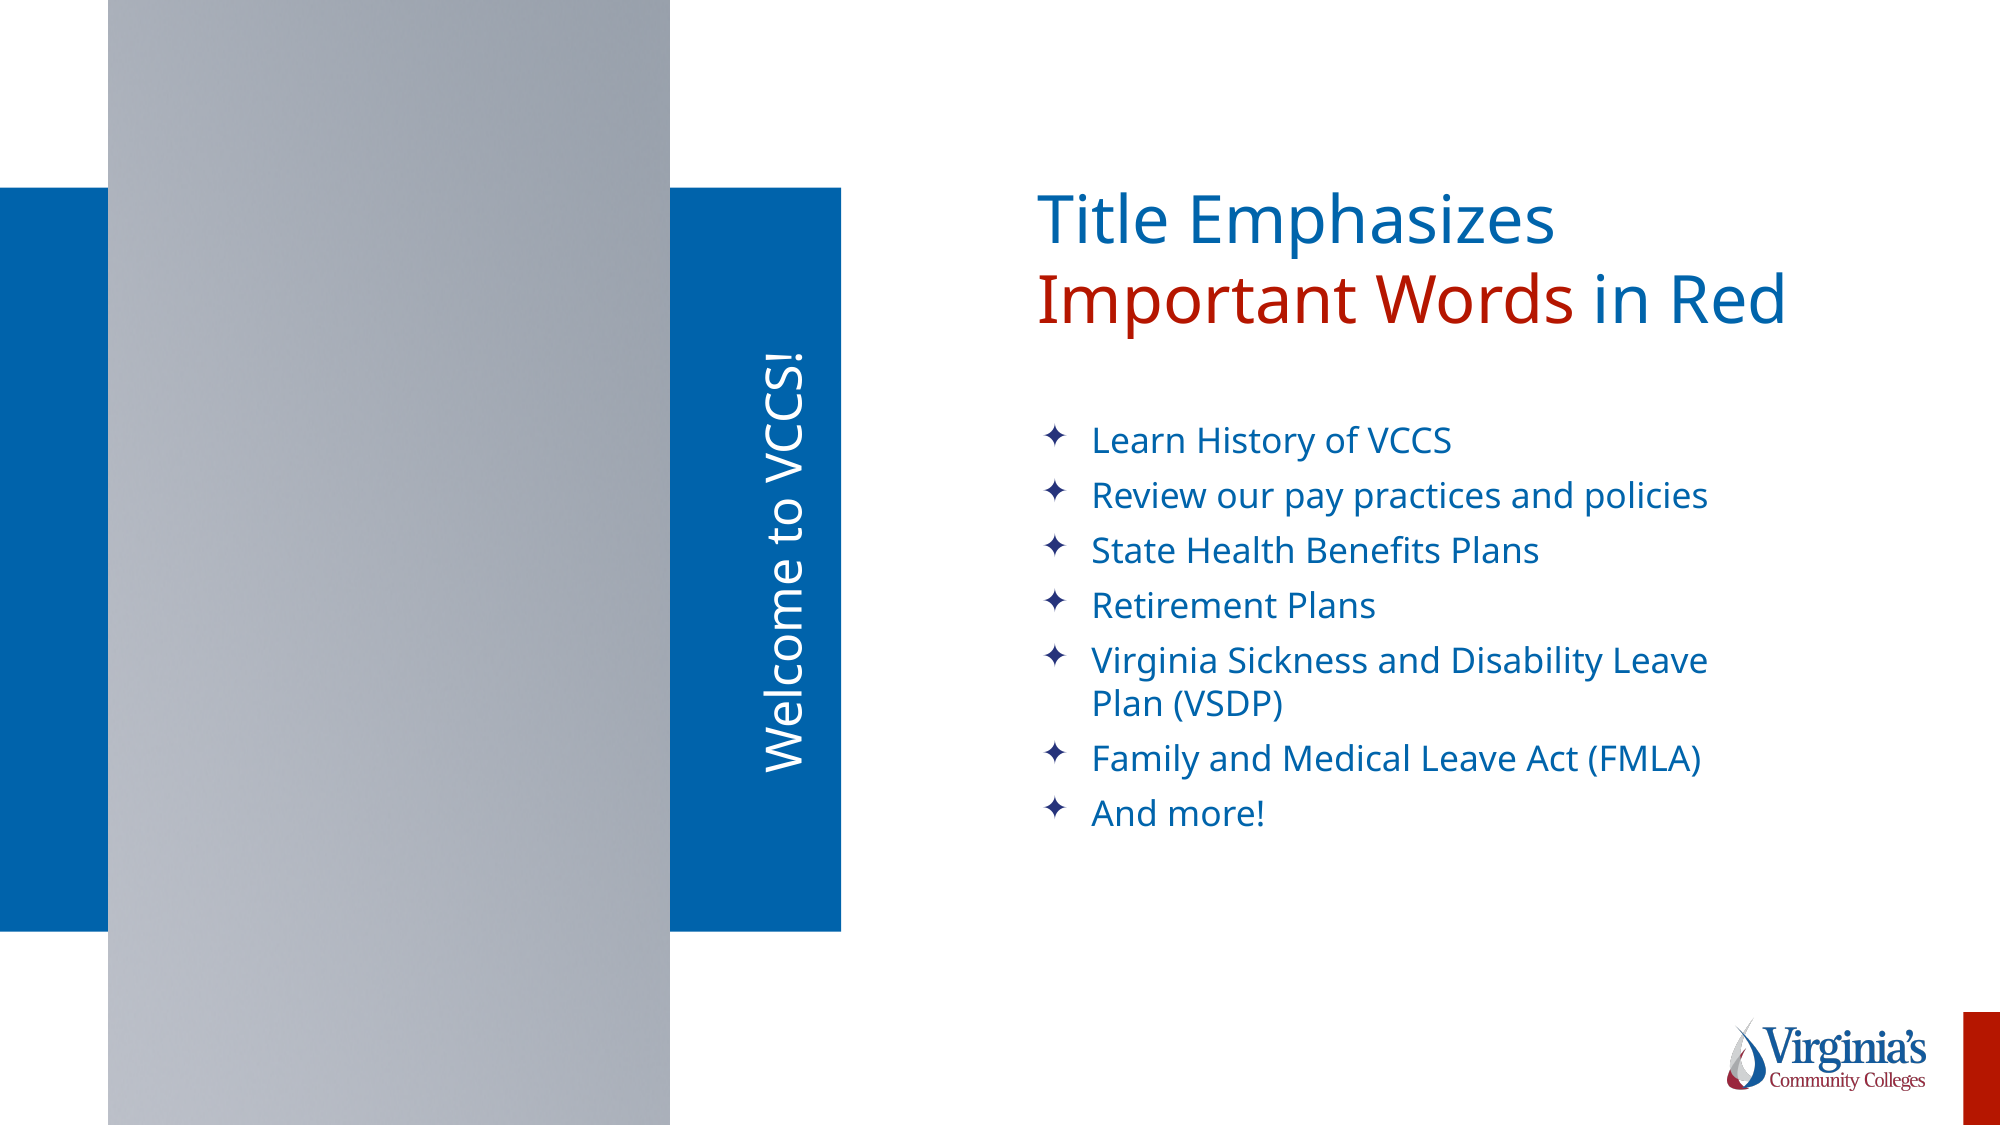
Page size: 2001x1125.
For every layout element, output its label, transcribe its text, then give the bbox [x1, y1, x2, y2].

list Welcome to VCCS! [713, 281, 791, 844]
list Title Emphasizes Important Words in Red [1029, 169, 1829, 340]
list Learn History of VCCS Review our pay practices and policies State Health Benefits Plans Retirement Plans Virginia Sickness and Disability Leave Plan (VSDP) Family and Medical Leave Act (FMLA) And more! [1033, 410, 1718, 885]
picture [1727, 1017, 1926, 1091]
picture [108, 0, 670, 1125]
